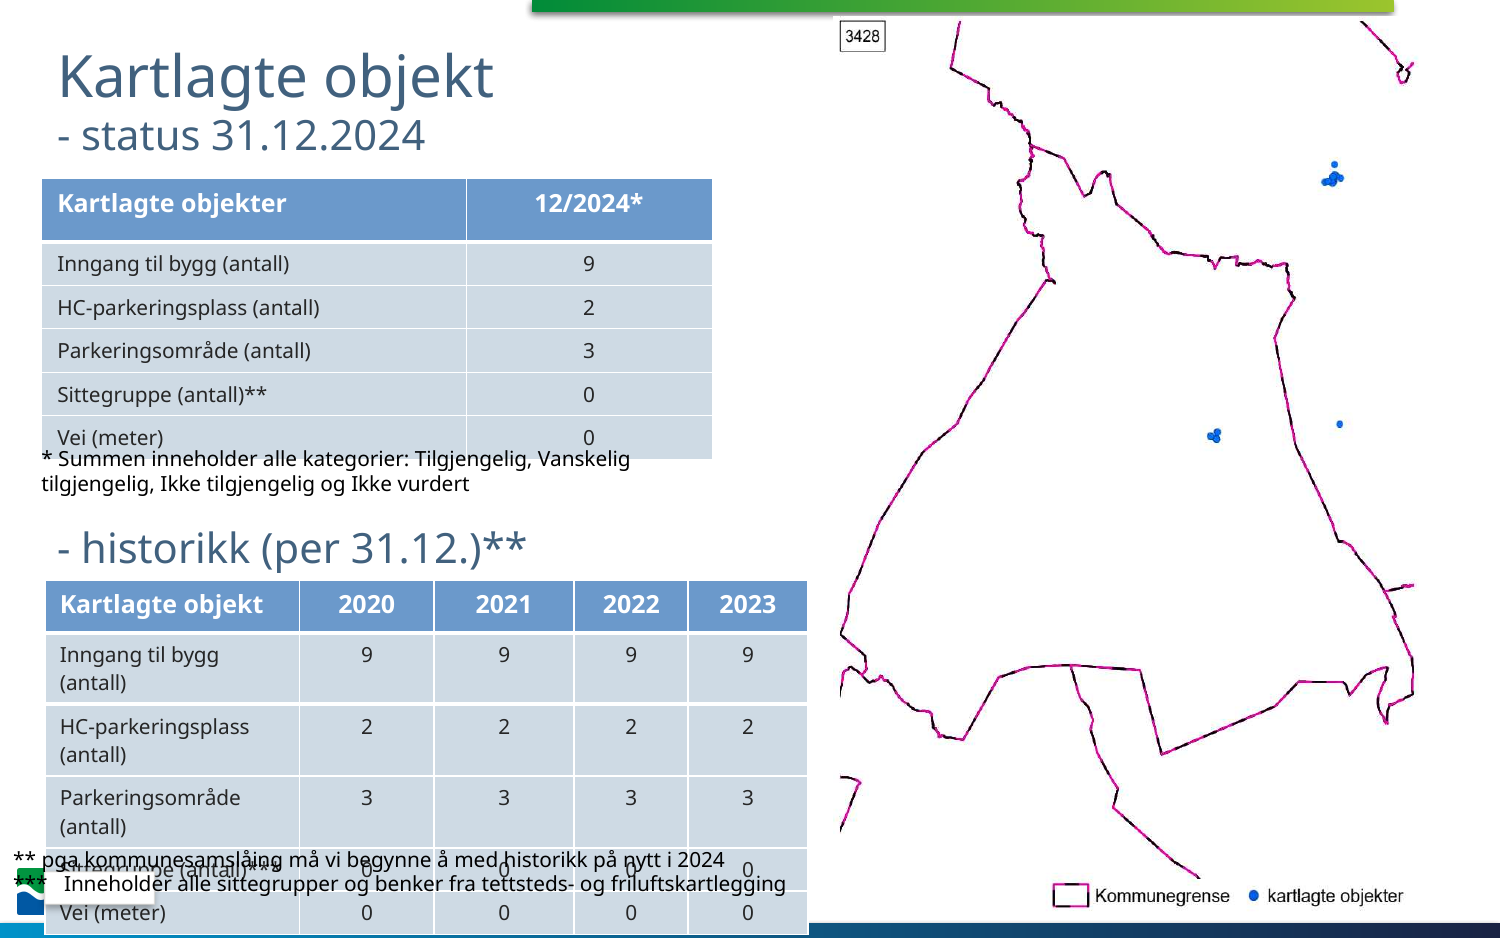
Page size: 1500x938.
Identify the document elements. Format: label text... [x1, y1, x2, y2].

table_cell HC-parkeringsplass (antall) [46, 706, 299, 775]
text_box - historikk (per 31.12.)** [42, 496, 828, 580]
table_cell 0 [689, 892, 807, 934]
table_cell Inngang til bygg (antall) [46, 635, 299, 702]
table_cell Parkeringsområde (antall) [42, 329, 466, 372]
table_cell 2 [300, 706, 433, 775]
table_cell 2 [467, 286, 712, 328]
table_cell 9 [435, 635, 573, 702]
table_cell 2 [435, 706, 573, 775]
table_header 2022 [575, 581, 687, 631]
table_cell 0 [802, 849, 807, 890]
table_header 2021 [435, 581, 573, 631]
picture [833, 16, 1419, 913]
table_cell 3 [435, 777, 573, 838]
table_cell 2 [575, 706, 687, 775]
table_cell 0 [575, 904, 687, 934]
table_cell 3 [300, 777, 433, 838]
table_cell 0 [467, 416, 712, 459]
table_cell 9 [300, 635, 433, 702]
text_box * Summen inneholder alle kategorier: Tilgjengelig, Vanskelig tilgjengelig, Ikke tilgjengelig og Ikke vurdert [26, 438, 711, 504]
table_header 12/2024* [467, 179, 712, 240]
table_cell 0 [467, 373, 712, 415]
table_cell Vei (meter) [46, 904, 299, 934]
table_header 2023 [689, 581, 807, 631]
table_cell 3 [689, 777, 807, 847]
table_header Kartlagte objekter [42, 179, 466, 240]
table_header 2020 [300, 581, 433, 631]
table_cell 3 [575, 777, 687, 838]
table_cell 9 [575, 635, 687, 702]
table_cell 3 [467, 329, 712, 372]
table_cell 0 [435, 904, 573, 934]
table_cell HC-parkeringsplass (antall) [42, 286, 466, 328]
table_cell 2 [689, 706, 807, 775]
table_cell Vei (meter) [42, 416, 466, 438]
table_cell 9 [689, 635, 807, 702]
table_cell 9 [467, 244, 712, 285]
table_cell Parkeringsområde (antall) [46, 777, 299, 838]
table_cell 0 [300, 904, 433, 934]
table_cell Inngang til bygg (antall) [42, 244, 466, 285]
text_box ** pga kommunesamslåing må vi begynne å med historikk på nytt i 2024 *** Inneholder alle sittegrupper og benker fra tettsteds- og friluftskartlegging [0, 838, 802, 904]
text_box Kartlagte objekt - status 31.12.2024 [42, 24, 828, 167]
table_cell Sittegruppe (antall)** [42, 373, 466, 415]
table_header Kartlagte objekt [46, 581, 299, 631]
